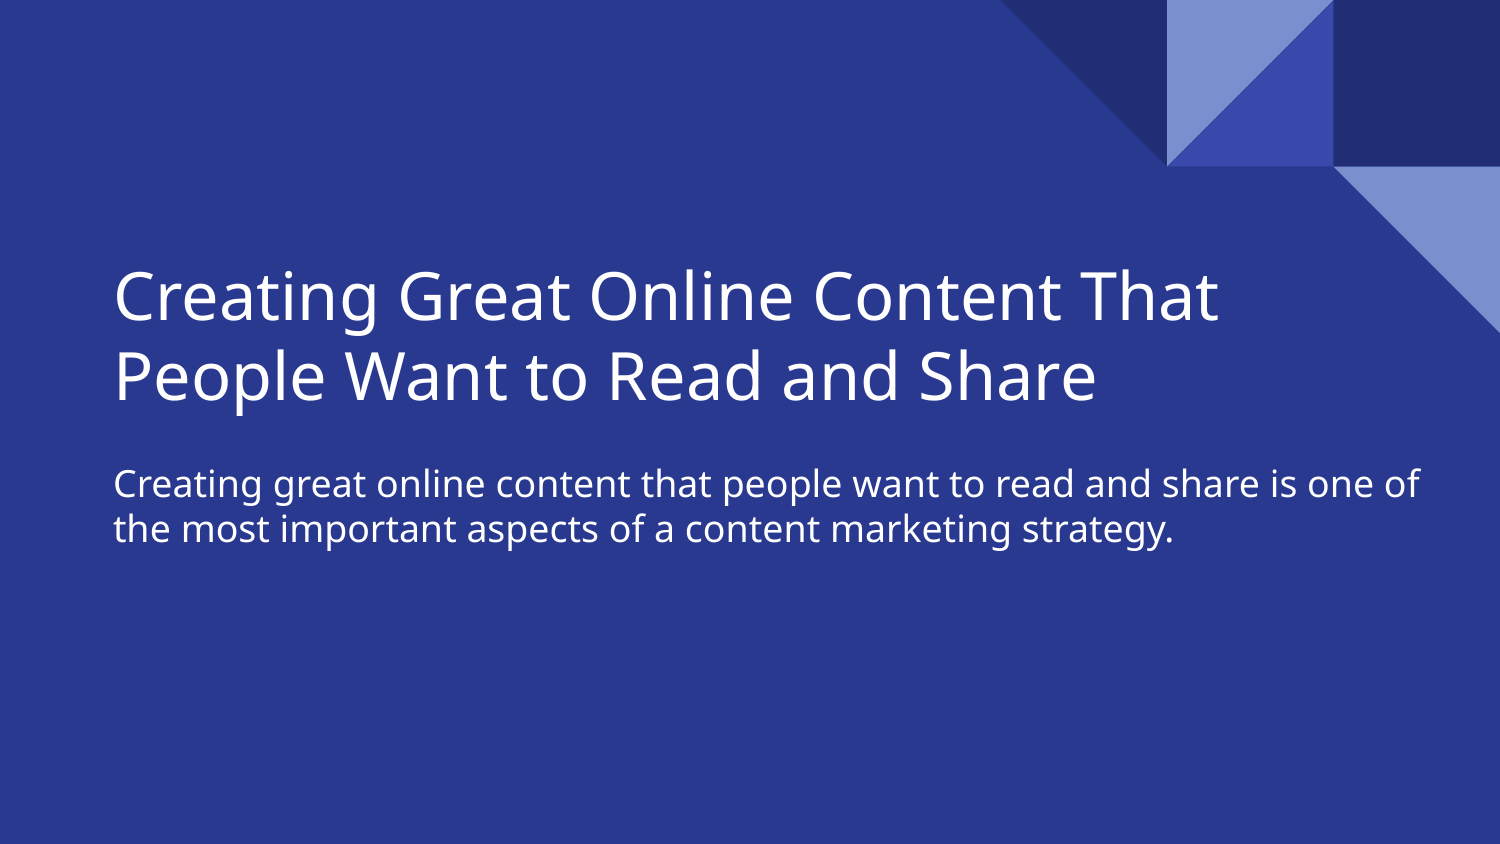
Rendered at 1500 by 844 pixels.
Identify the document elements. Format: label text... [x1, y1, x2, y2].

subtitle Creating great online content that people want to read and share is one of the most important aspects of a content marketing strategy. [98, 445, 1447, 559]
title Creating Great Online Content That People Want to Read and Share [98, 207, 1447, 429]
